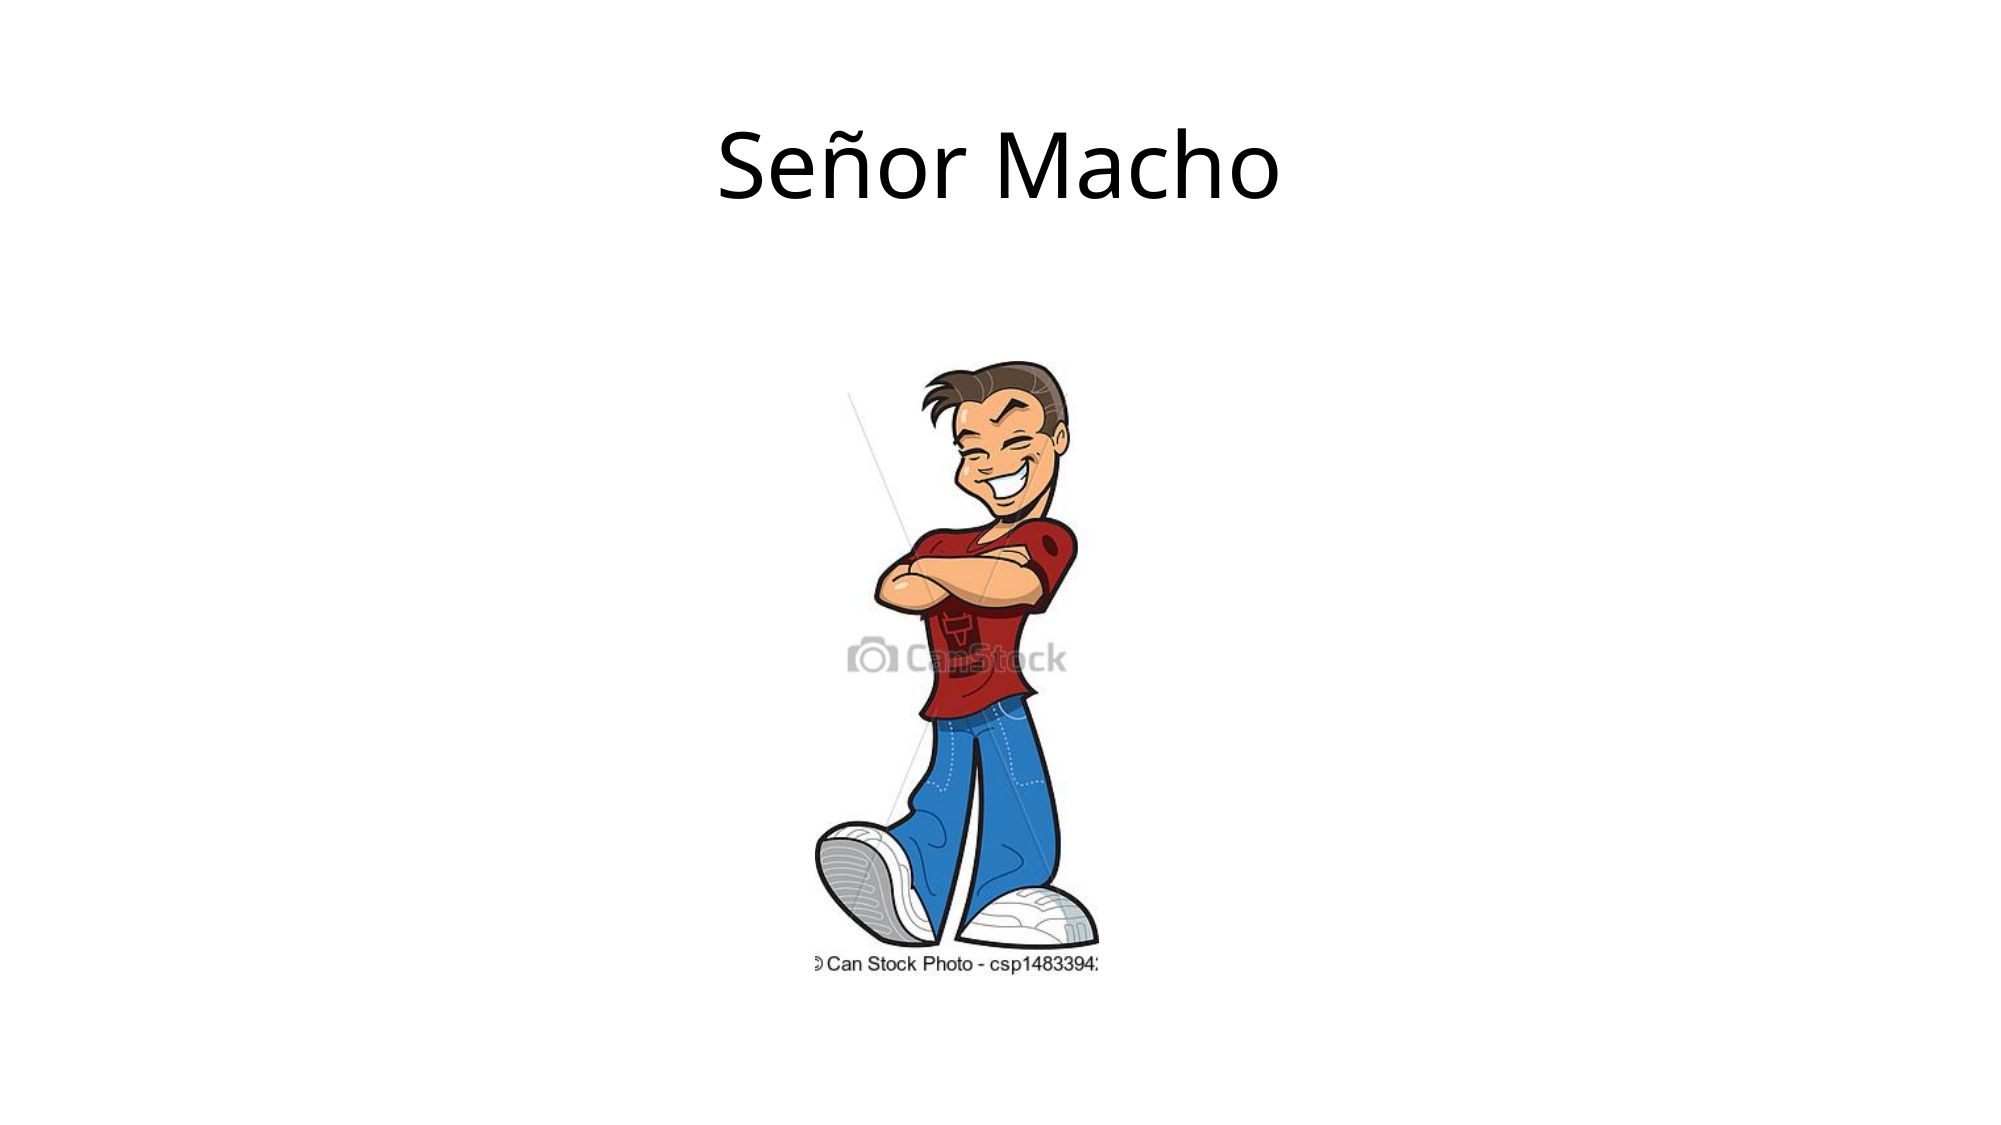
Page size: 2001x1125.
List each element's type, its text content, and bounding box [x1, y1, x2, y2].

title Señor Macho [137, 59, 1863, 278]
picture [815, 361, 1099, 976]
